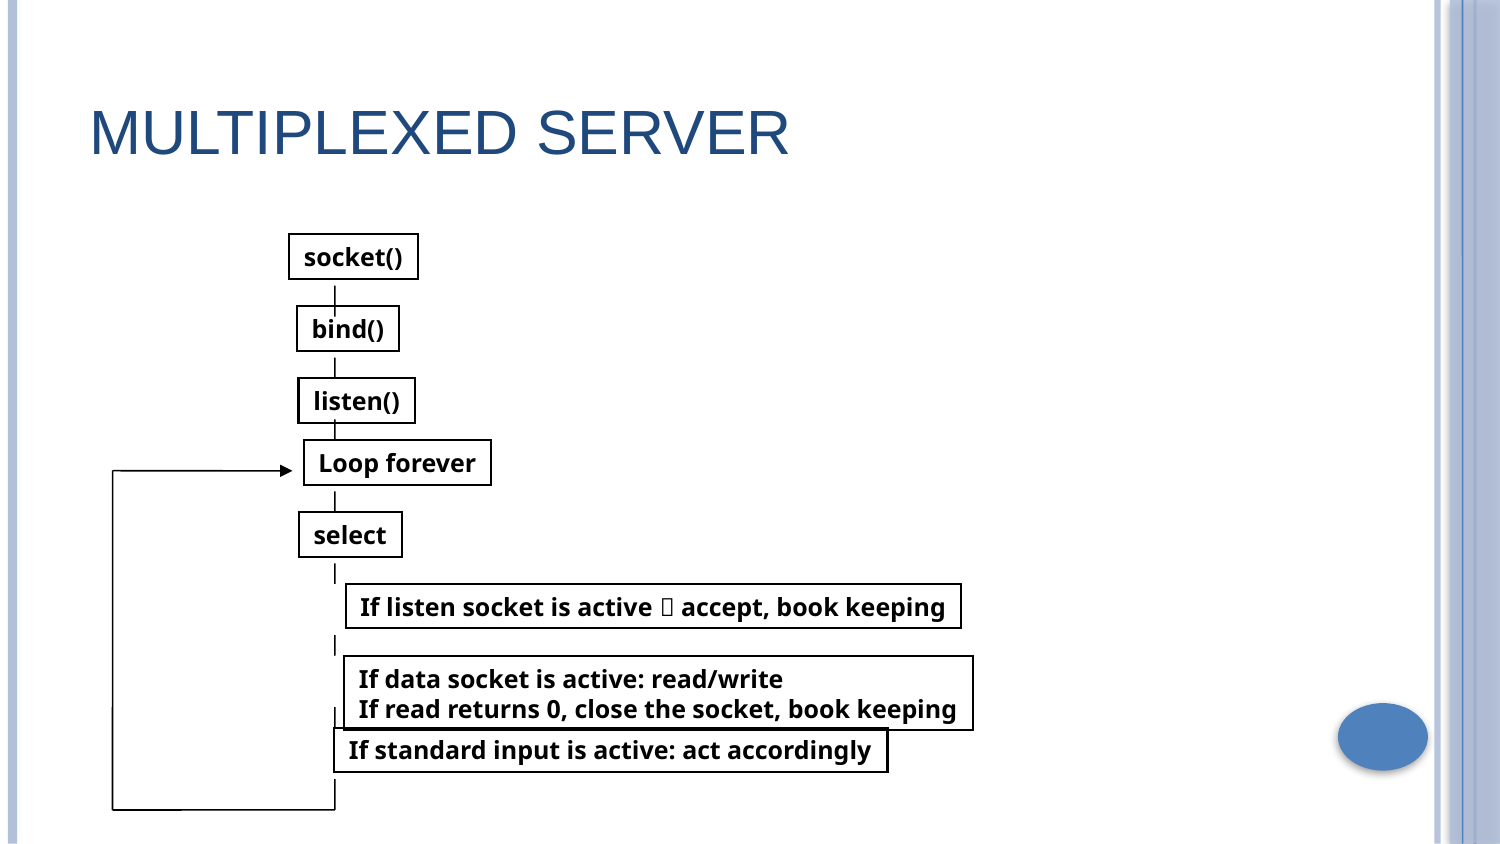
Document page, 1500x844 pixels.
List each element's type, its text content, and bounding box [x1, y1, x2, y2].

title Multiplexed Server [75, 33, 1300, 175]
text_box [111, 233, 1026, 811]
